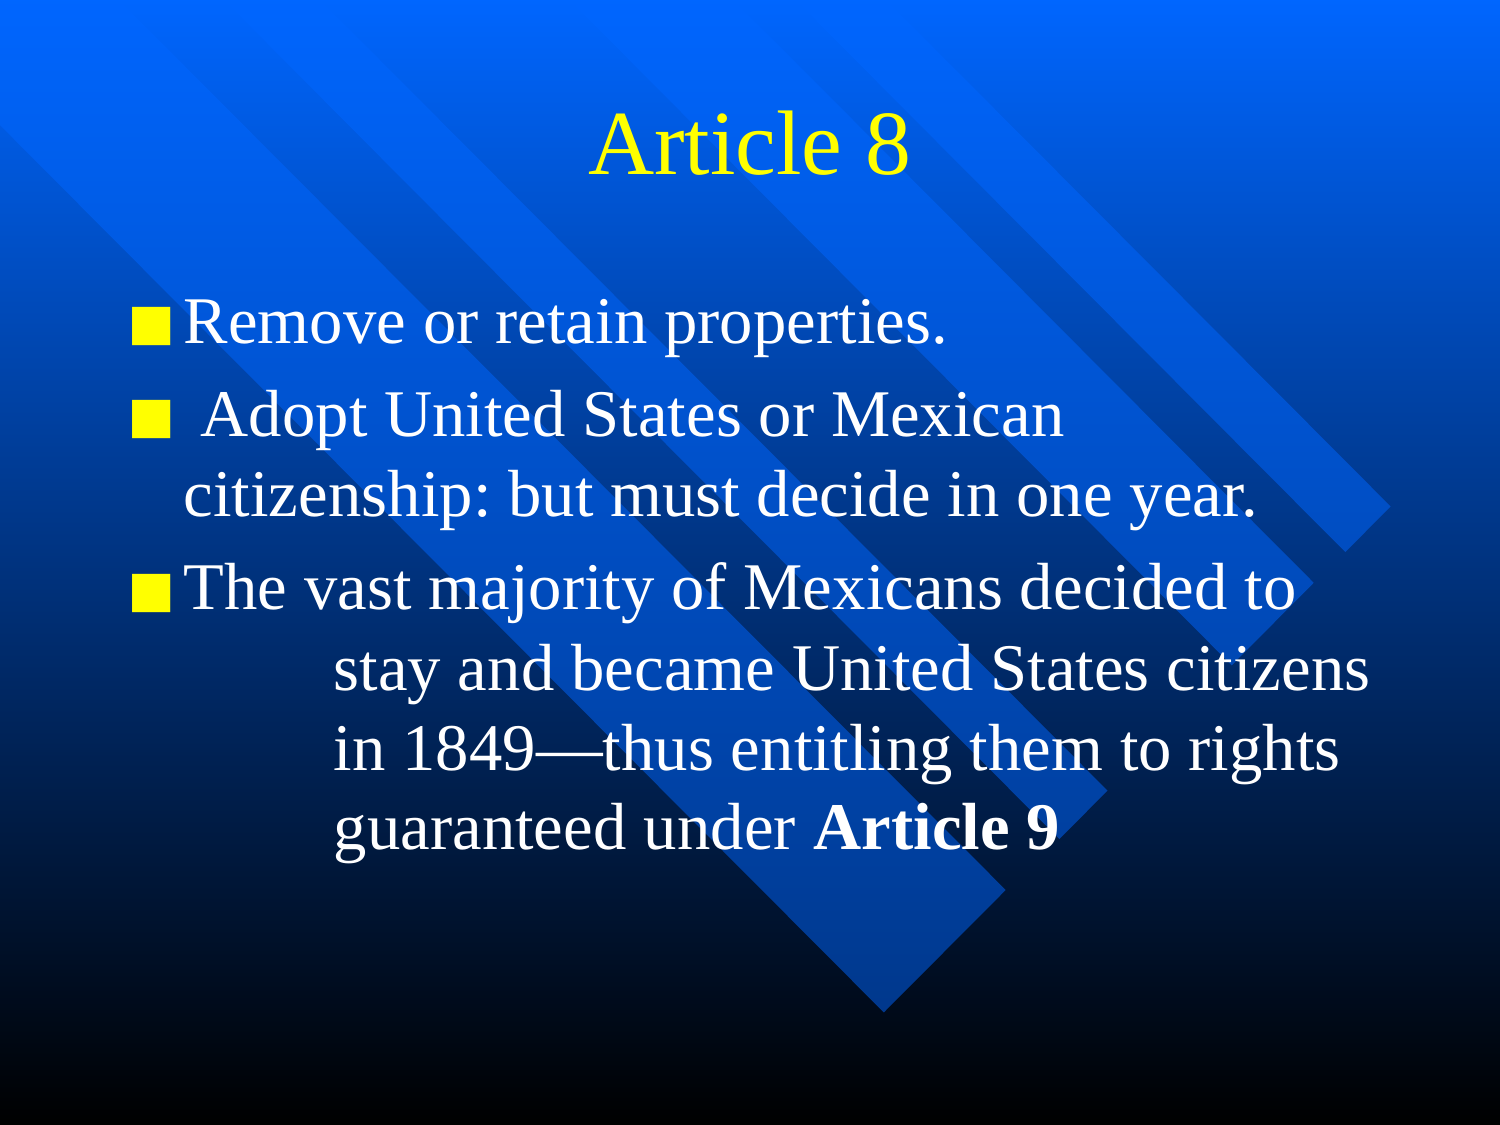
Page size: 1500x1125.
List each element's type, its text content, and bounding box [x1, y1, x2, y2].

list Remove or retain properties. Adopt United States or Mexican citizenship: but must decide in one year. The vast majority of Mexicans decided to stay and became United States citizens in 1849—thus entitling them to rights guaranteed under Article 9 [112, 269, 1388, 1000]
title Article 8 [112, 37, 1388, 238]
